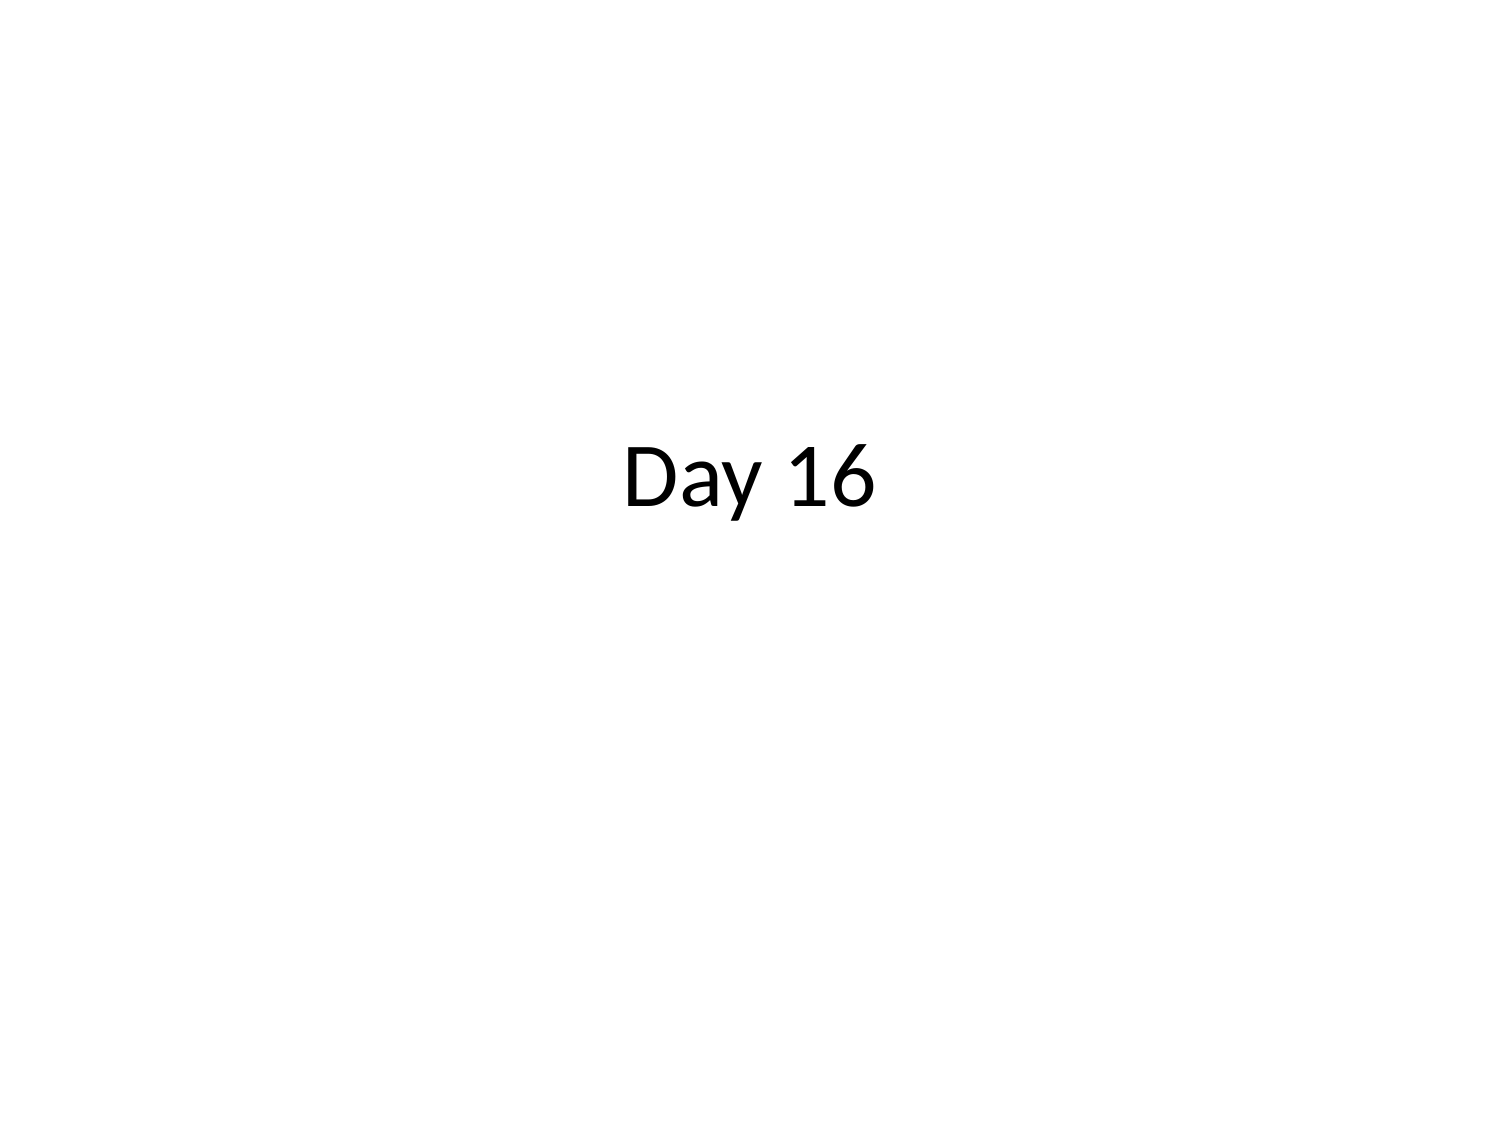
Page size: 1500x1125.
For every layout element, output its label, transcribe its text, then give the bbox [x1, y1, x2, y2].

title Day 16 [112, 349, 1388, 591]
